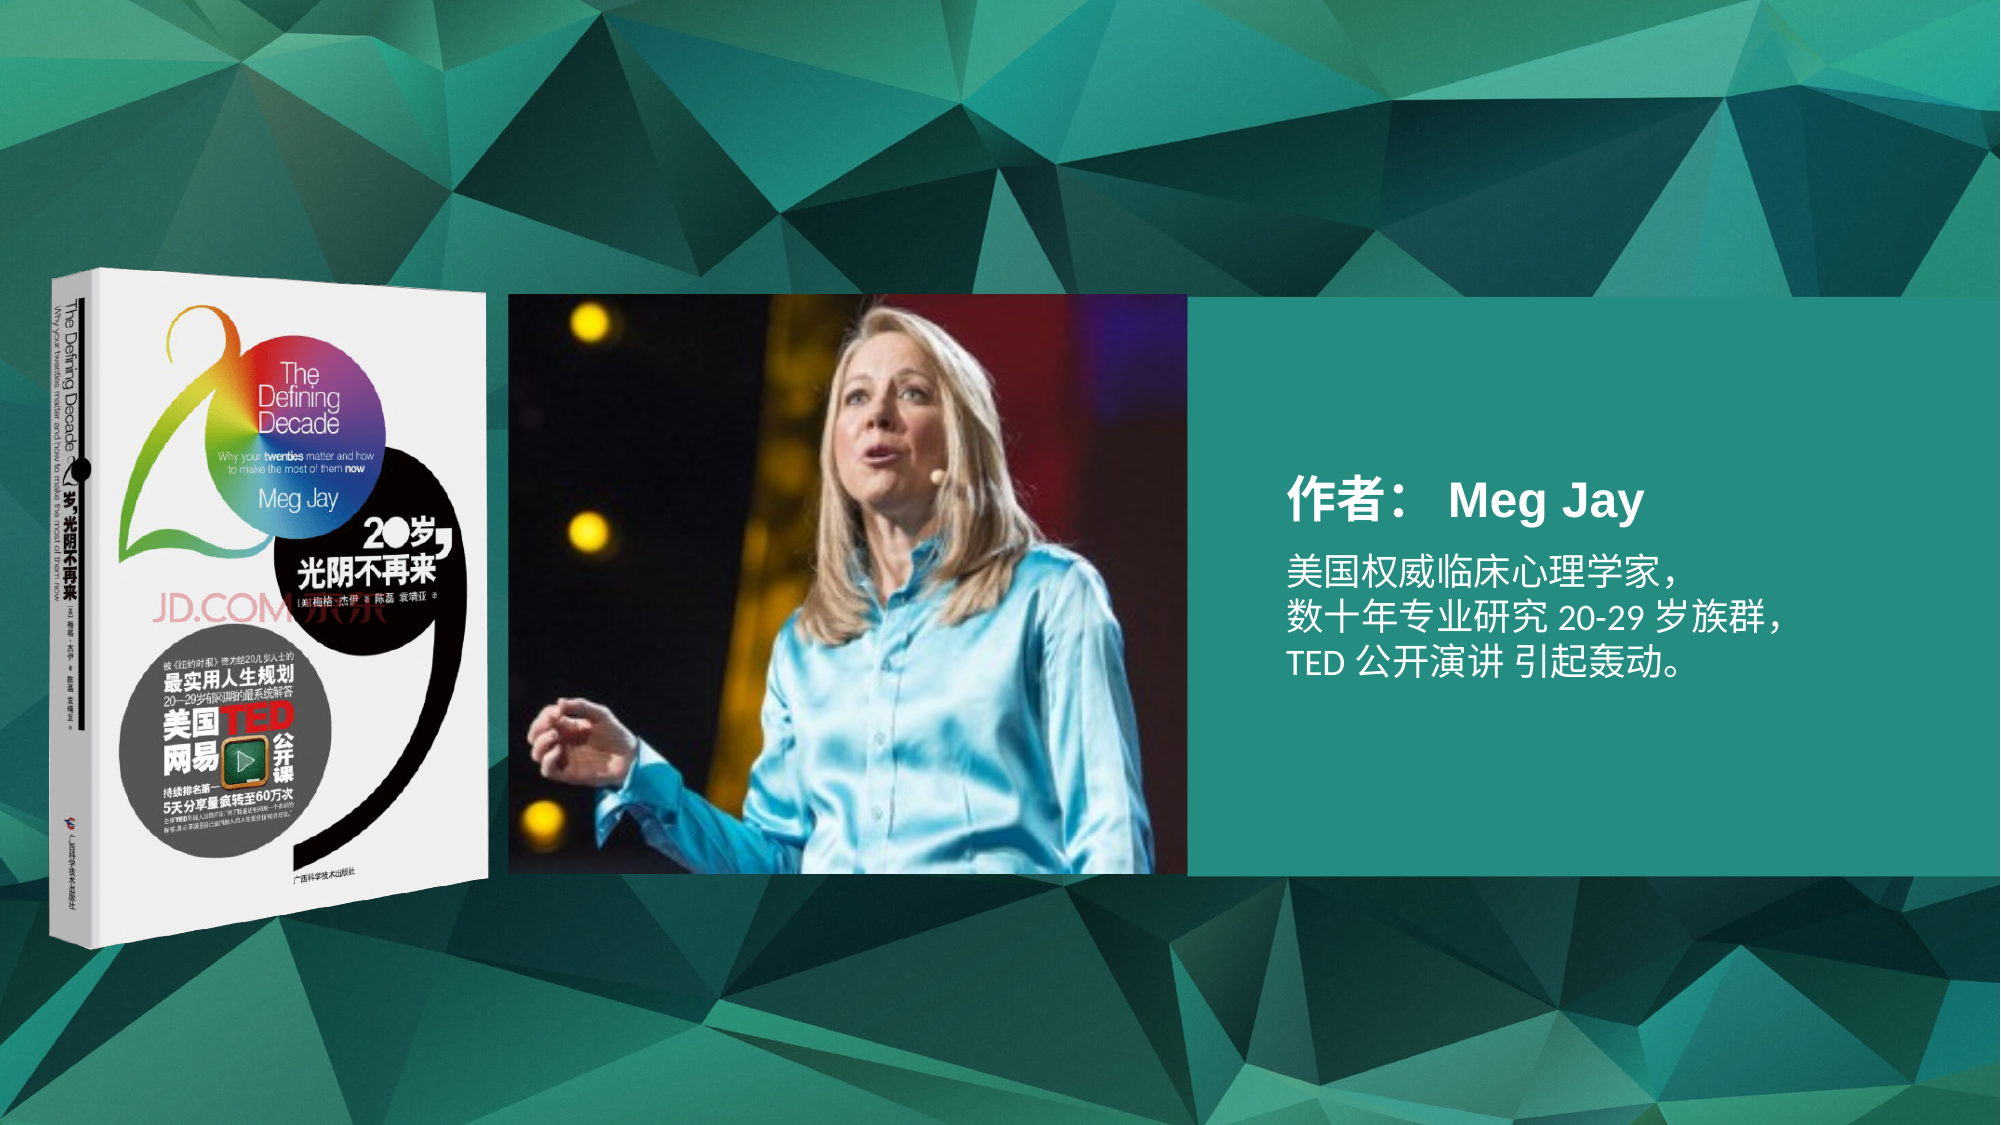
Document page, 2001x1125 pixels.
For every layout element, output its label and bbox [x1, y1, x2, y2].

picture [0, 0, 2000, 1125]
text_box [316, 112, 2000, 173]
text_box [34, 256, 2000, 958]
